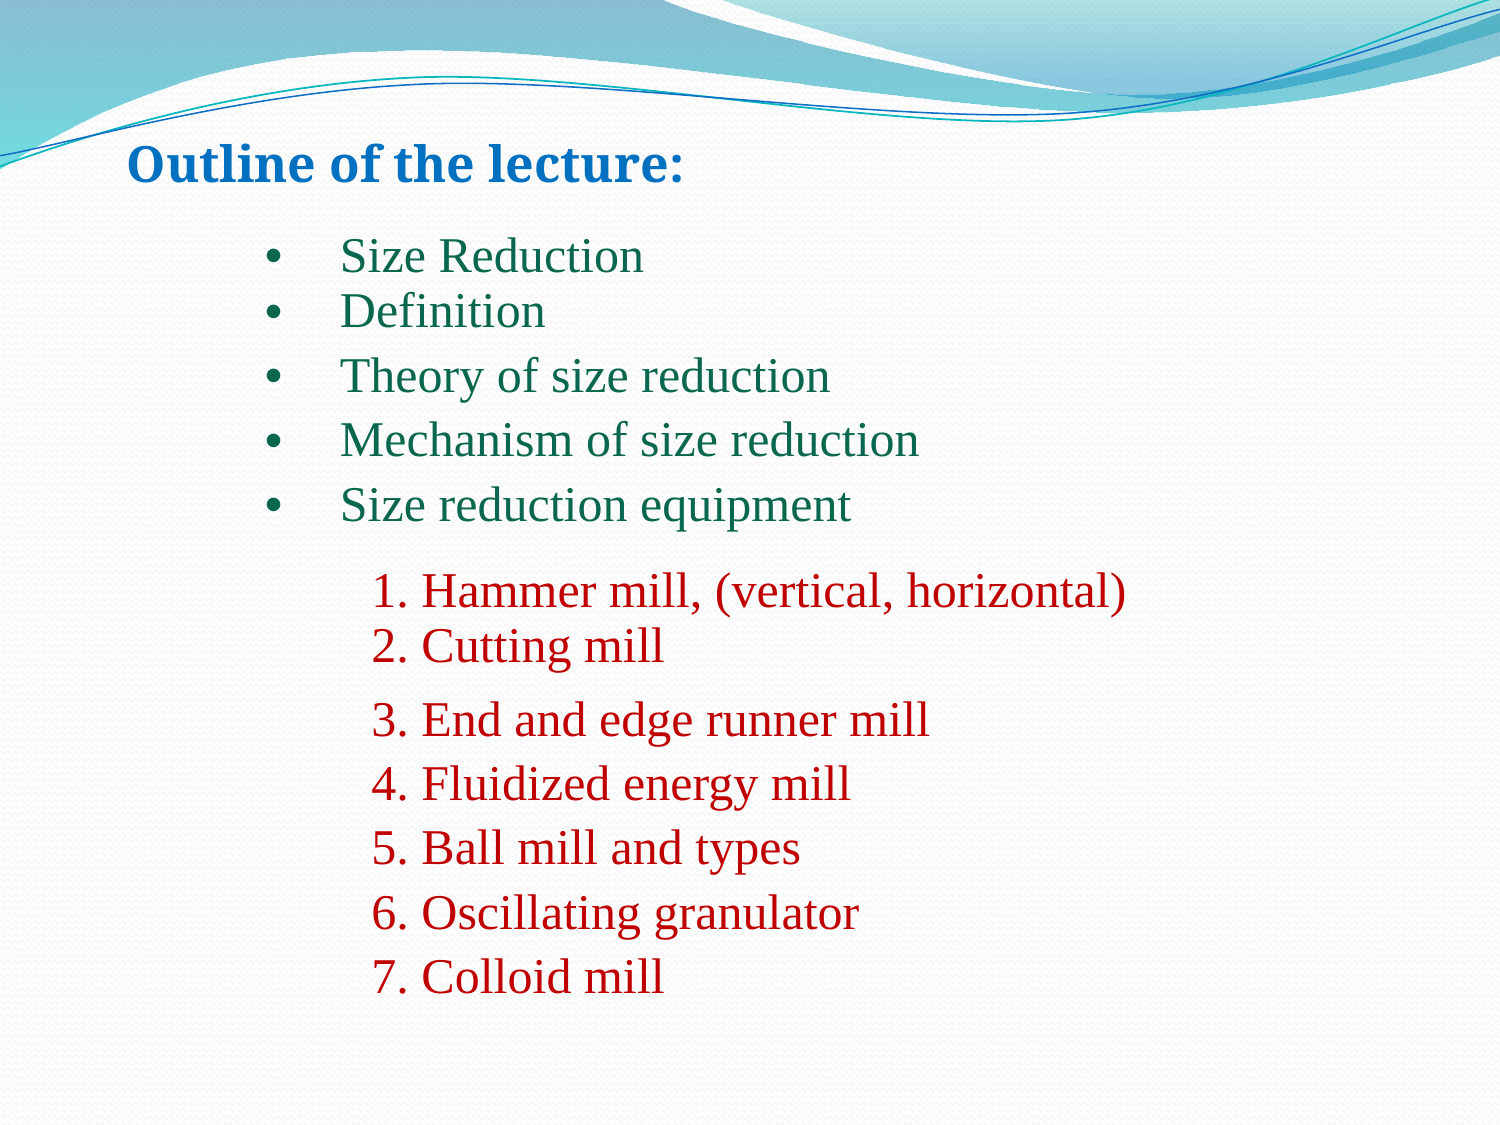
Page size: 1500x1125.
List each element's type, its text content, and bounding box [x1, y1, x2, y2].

table_header Size Reduction [254, 173, 1305, 283]
table_cell 3. End and edge runner mill [360, 691, 1411, 756]
table_cell Size reduction equipment [254, 477, 1305, 541]
table_cell 7. Colloid mill [360, 949, 1411, 1014]
table_cell Definition [254, 283, 1305, 348]
table_cell Theory of size reduction [254, 348, 1305, 412]
table_cell 5. Ball mill and types [360, 820, 1411, 885]
table_cell Mechanism of size reduction [254, 412, 1305, 477]
table_cell 6. Oscillating granulator [360, 885, 1411, 949]
text_box Outline of the lecture: [112, 125, 833, 201]
table_cell 4. Fluidized energy mill [360, 756, 1411, 820]
table_header 1. Hammer mill, (vertical, horizontal) 2. Cutting mill [360, 563, 1411, 691]
